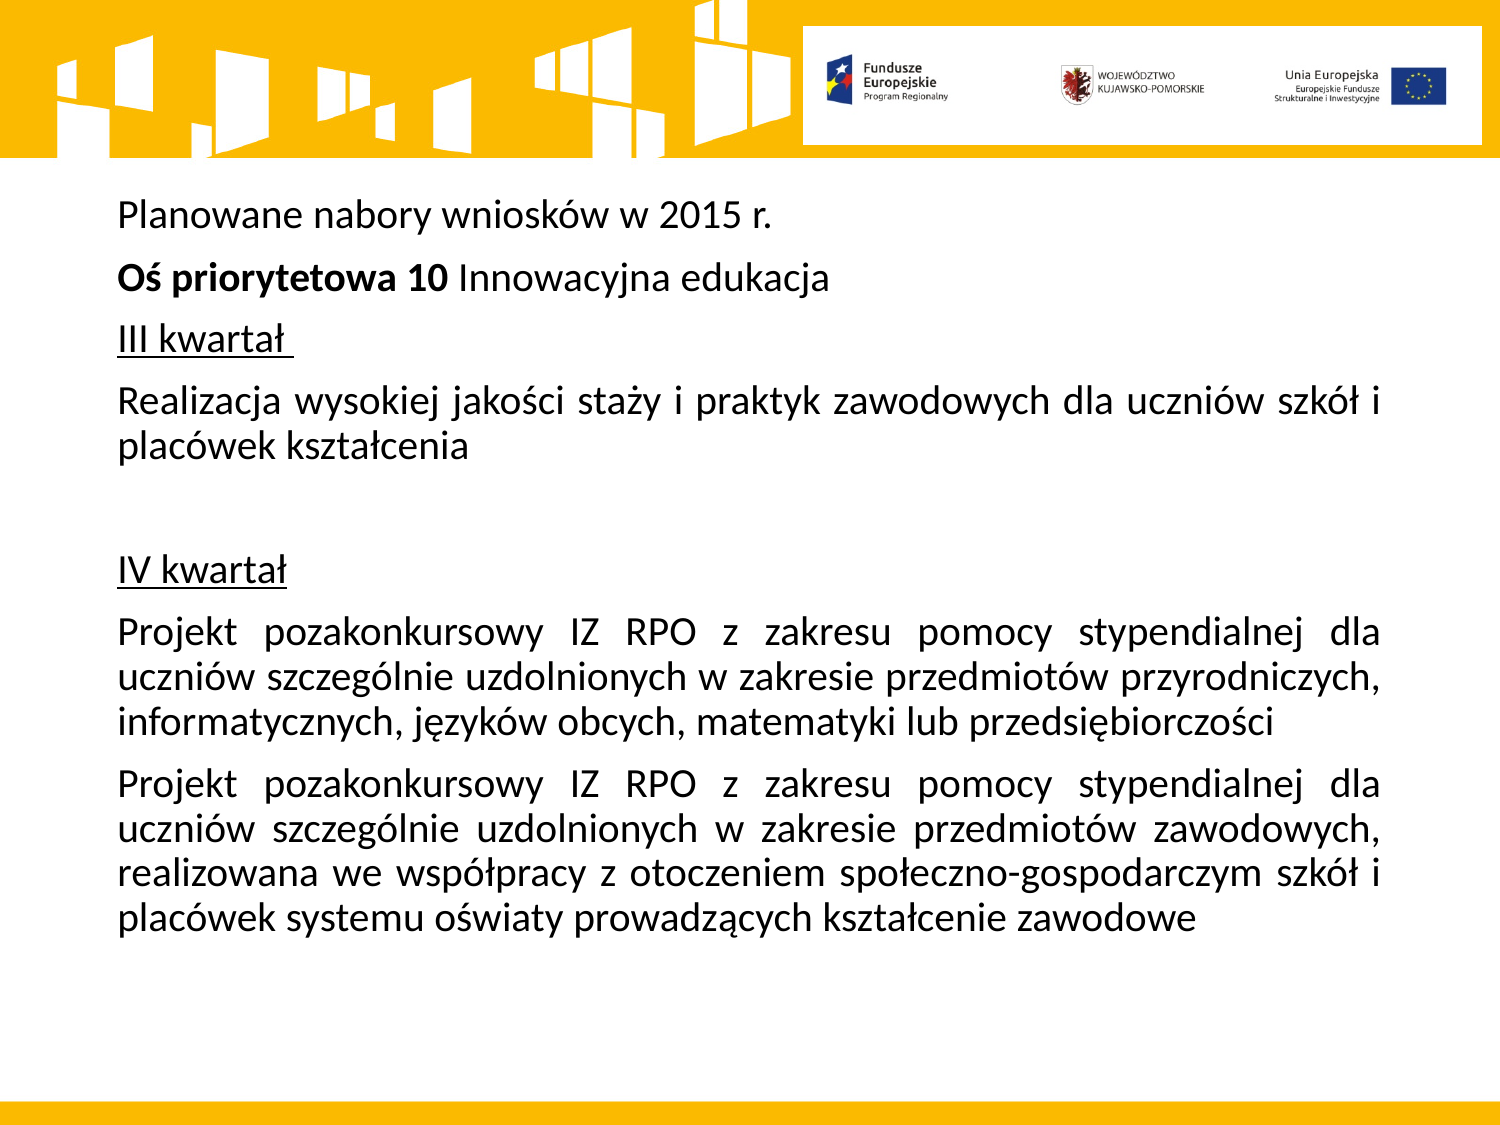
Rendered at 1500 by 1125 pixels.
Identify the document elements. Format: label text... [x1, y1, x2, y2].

list Planowane nabory wniosków w 2015 r. Oś priorytetowa 10 Innowacyjna edukacja III kwartał Realizacja wysokiej jakości staży i praktyk zawodowych dla uczniów szkół i placówek kształcenia IV kwartał Projekt pozakonkursowy IZ RPO z zakresu pomocy stypendialnej dla uczniów szczególnie uzdolnionych w zakresie przedmiotów przyrodniczych, informatycznych, języków obcych, matematyki lub przedsiębiorczości Projekt pozakonkursowy IZ RPO z zakresu pomocy stypendialnej dla uczniów szczególnie uzdolnionych w zakresie przedmiotów zawodowych, realizowana we współpracy z otoczeniem społeczno-gospodarczym szkół i placówek systemu oświaty prowadzących kształcenie zawodowe [102, 185, 1397, 999]
picture [0, 0, 1500, 1125]
